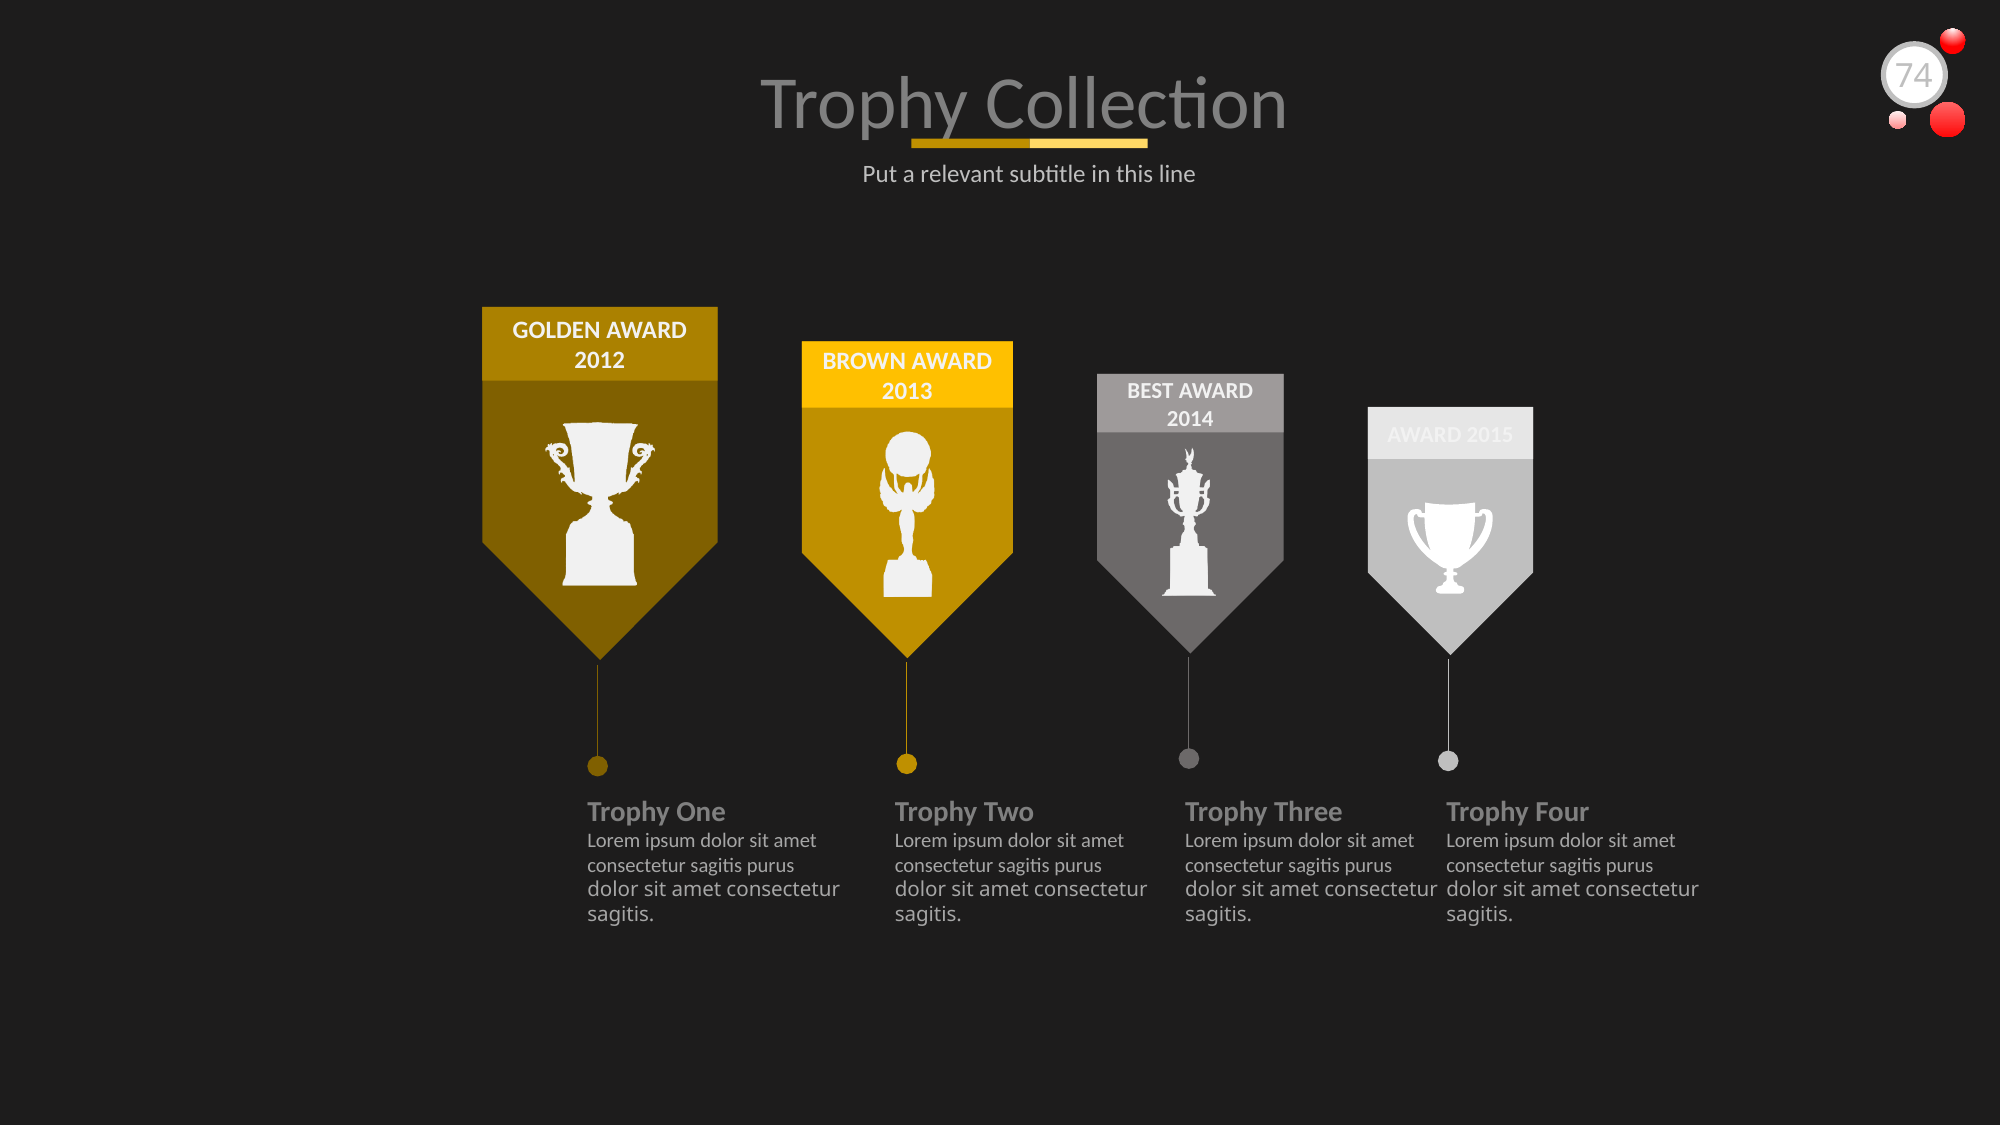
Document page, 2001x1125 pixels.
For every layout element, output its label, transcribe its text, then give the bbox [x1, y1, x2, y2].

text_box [801, 341, 1013, 659]
text_box Trophy Two Lorem ipsum dolor sit amet consectetur sagitis purus dolor sit amet consectetur sagitis. [879, 784, 1170, 934]
picture [1162, 447, 1216, 596]
picture [870, 428, 943, 601]
picture [545, 422, 655, 586]
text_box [1876, 28, 1966, 138]
text_box Trophy Four Lorem ipsum dolor sit amet consectetur sagitis purus dolor sit amet consectetur sagitis. [1431, 784, 1722, 934]
text_box Trophy One Lorem ipsum dolor sit amet consectetur sagitis purus dolor sit amet consectetur sagitis. [572, 784, 863, 934]
text_box Trophy Collection [597, 1, 1454, 152]
text_box Trophy Three Lorem ipsum dolor sit amet consectetur sagitis purus dolor sit amet consectetur sagitis. [1170, 784, 1431, 934]
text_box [1097, 373, 1284, 654]
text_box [911, 138, 1148, 149]
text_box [482, 306, 718, 660]
text_box Put a relevant subtitle in this line [792, 142, 1267, 202]
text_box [1367, 406, 1534, 656]
